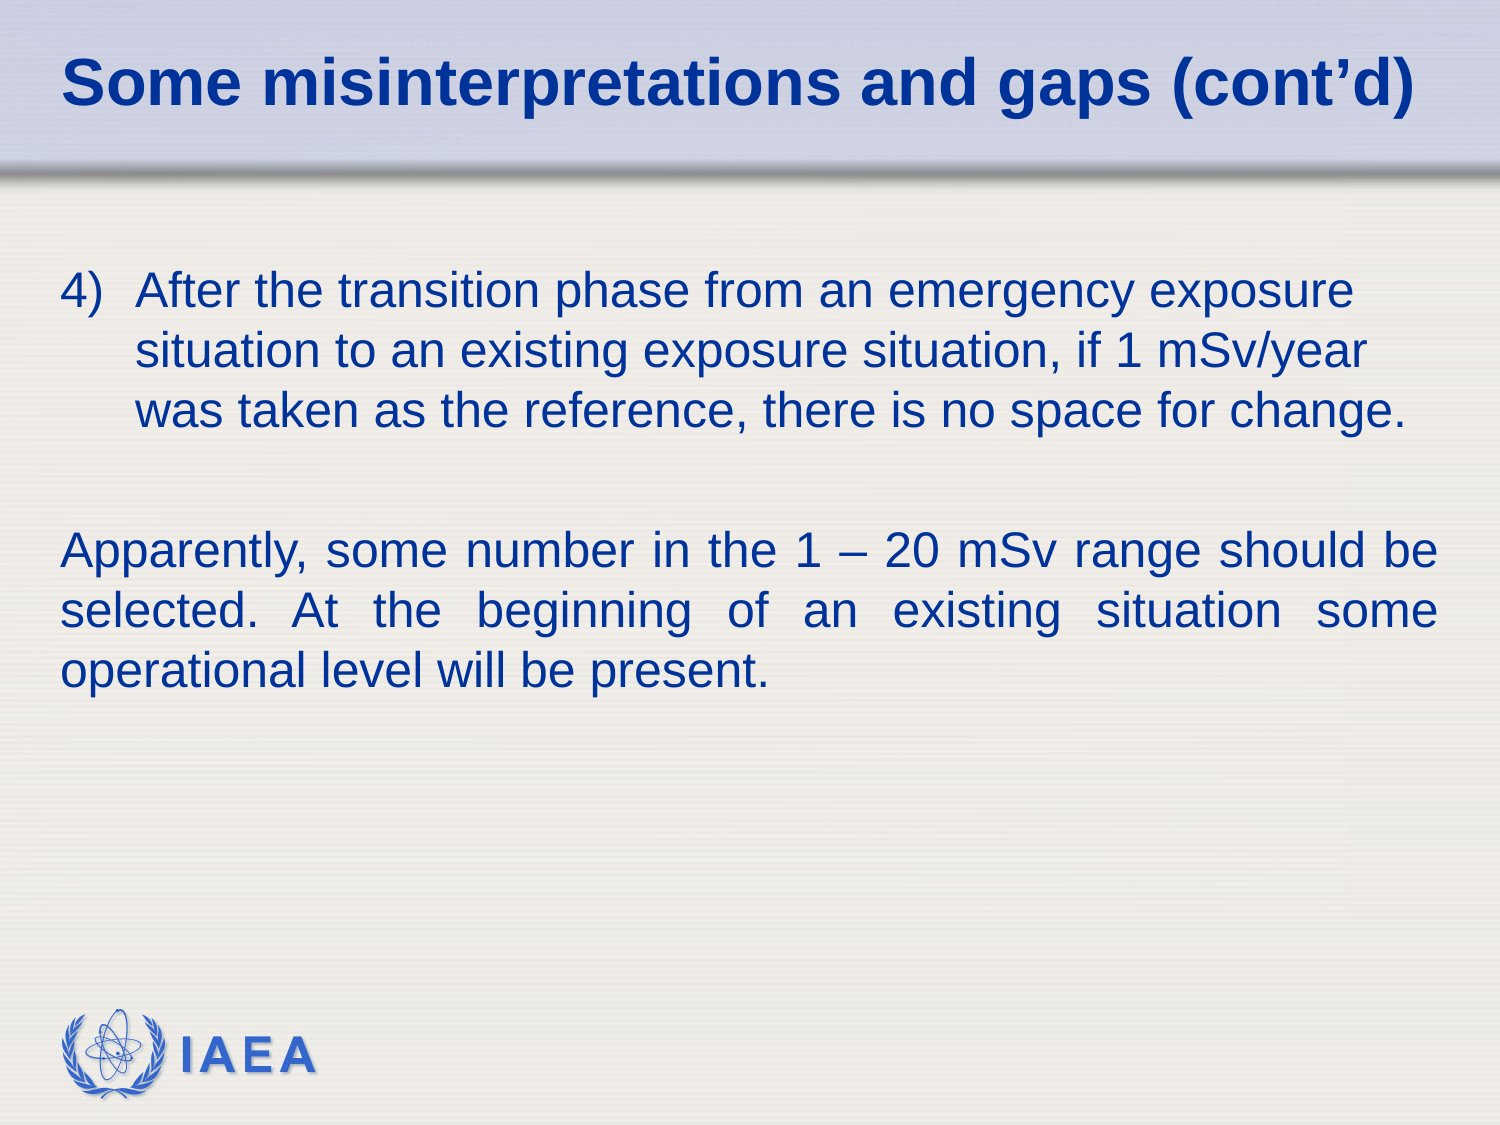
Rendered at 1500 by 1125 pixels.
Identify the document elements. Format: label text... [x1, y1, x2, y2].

list After the transition phase from an emergency exposure situation to an existing exposure situation, if 1 mSv/year was taken as the reference, there is no space for change. Apparently, some number in the 1 – 20 mSv range should be selected. At the beginning of an existing situation some operational level will be present. [45, 249, 1455, 1000]
title Some misinterpretations and gaps (cont’d) [46, 16, 1447, 142]
picture [0, 0, 1500, 1125]
